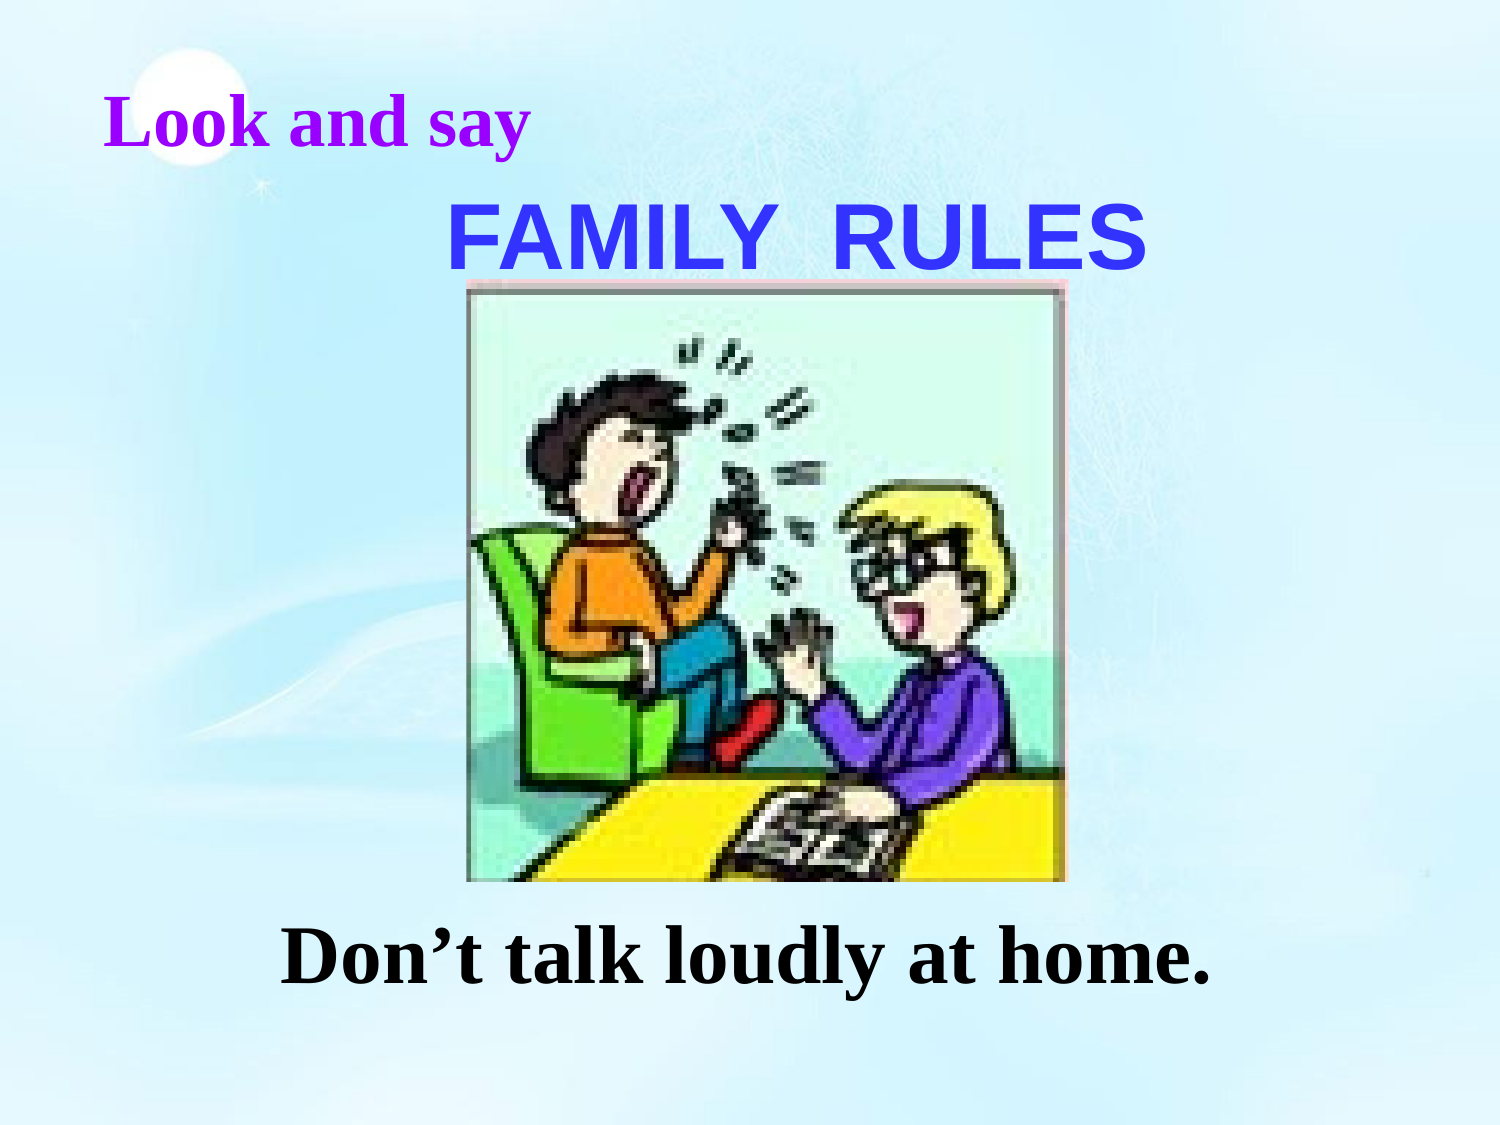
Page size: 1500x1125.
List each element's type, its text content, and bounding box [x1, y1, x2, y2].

text_box Look and say [88, 54, 685, 169]
text_box Don’t talk loudly at home. [265, 893, 1294, 1008]
title FAMILY RULES [383, 172, 1211, 291]
picture [0, 0, 1500, 1125]
